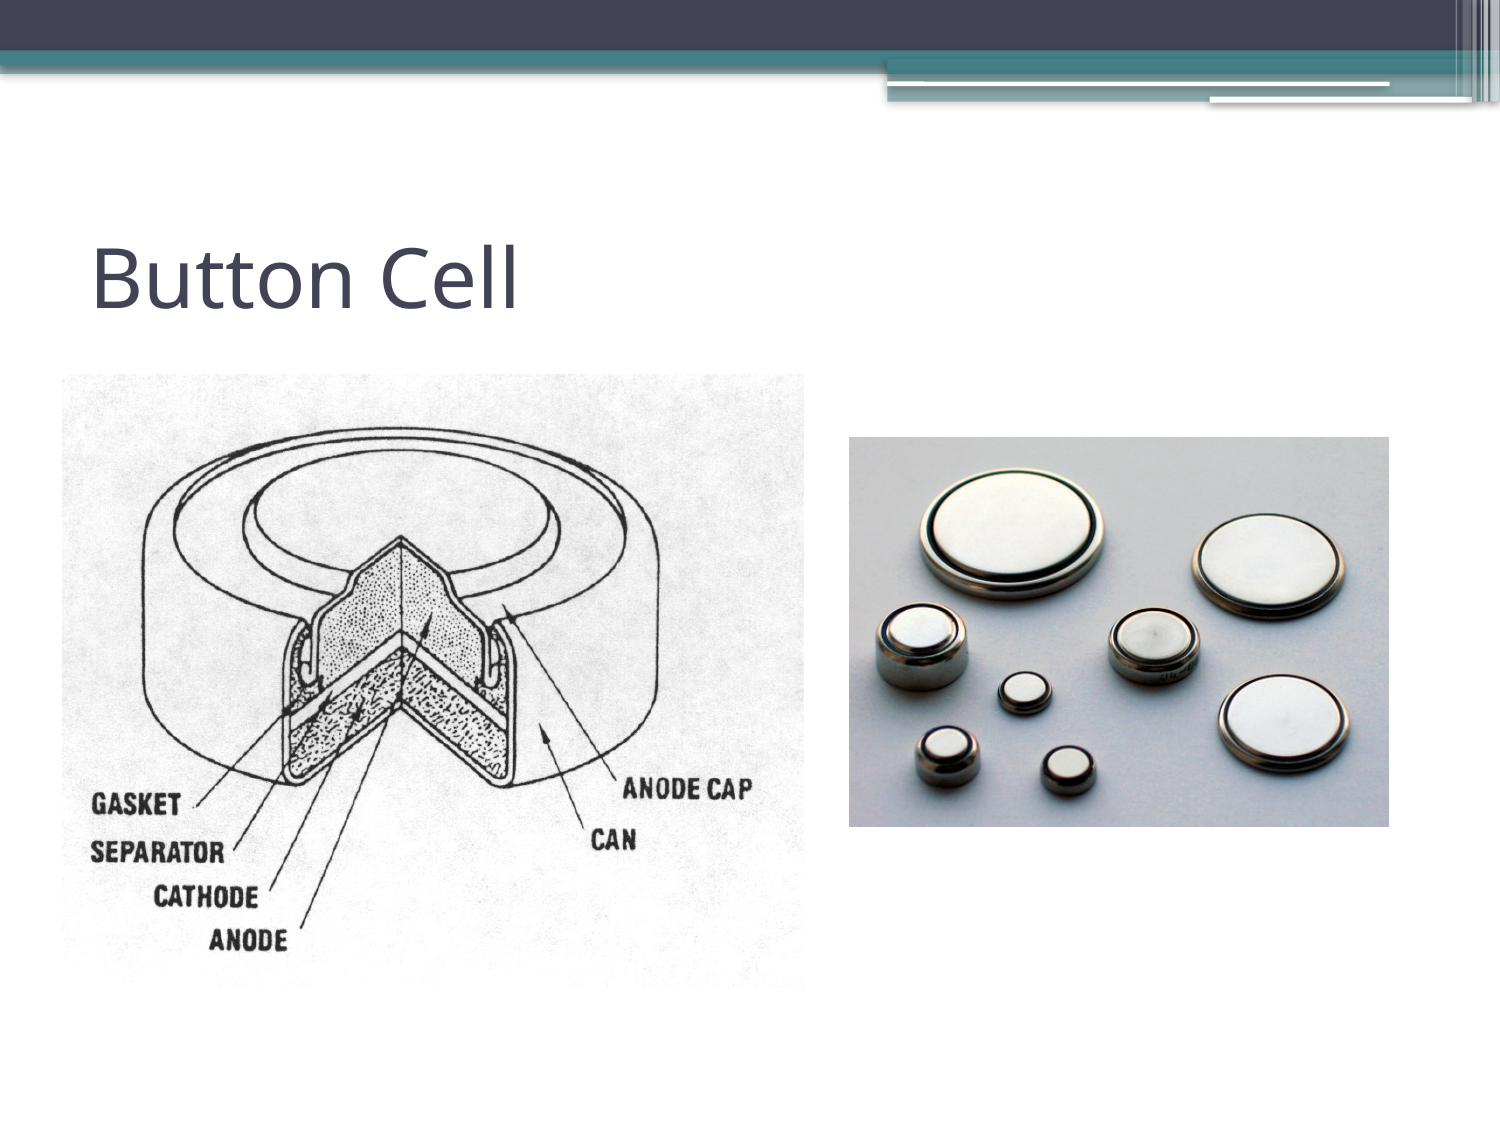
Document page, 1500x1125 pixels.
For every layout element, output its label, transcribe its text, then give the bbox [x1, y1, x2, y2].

title Button Cell [75, 187, 1425, 363]
picture [849, 437, 1389, 827]
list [62, 374, 804, 988]
